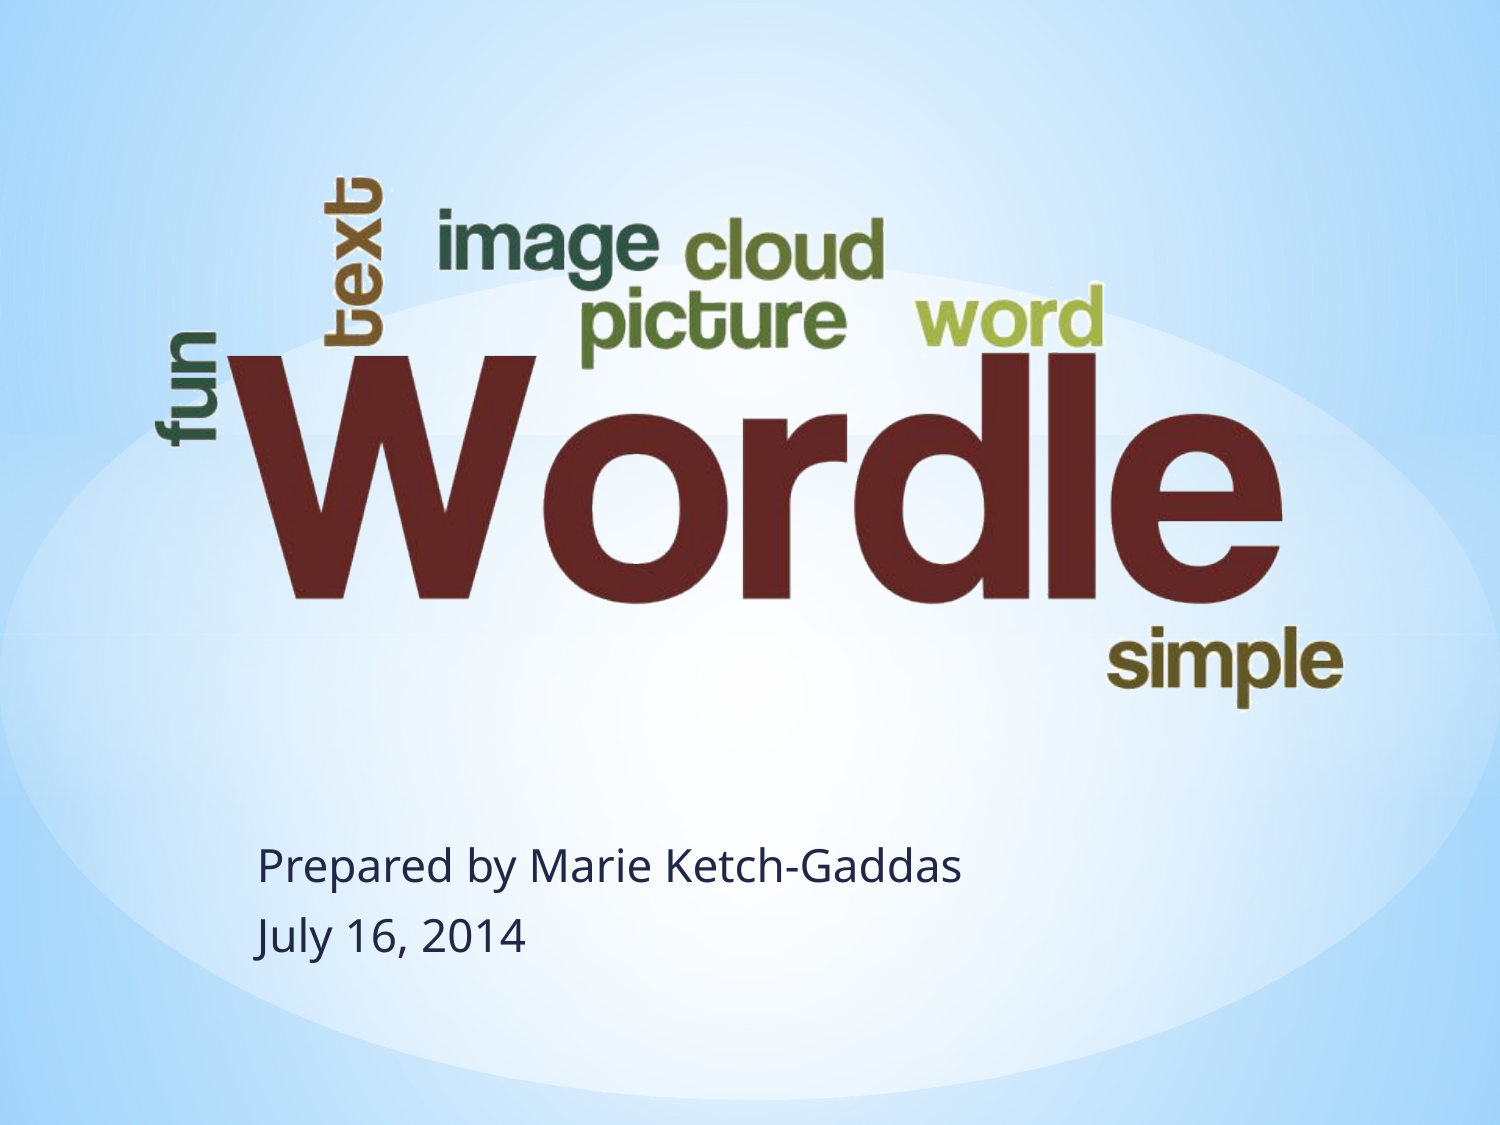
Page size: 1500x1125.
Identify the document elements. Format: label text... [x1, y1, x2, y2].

picture [144, 62, 1356, 762]
subtitle Prepared by Marie Ketch-Gaddas July 16, 2014 [241, 828, 1167, 974]
